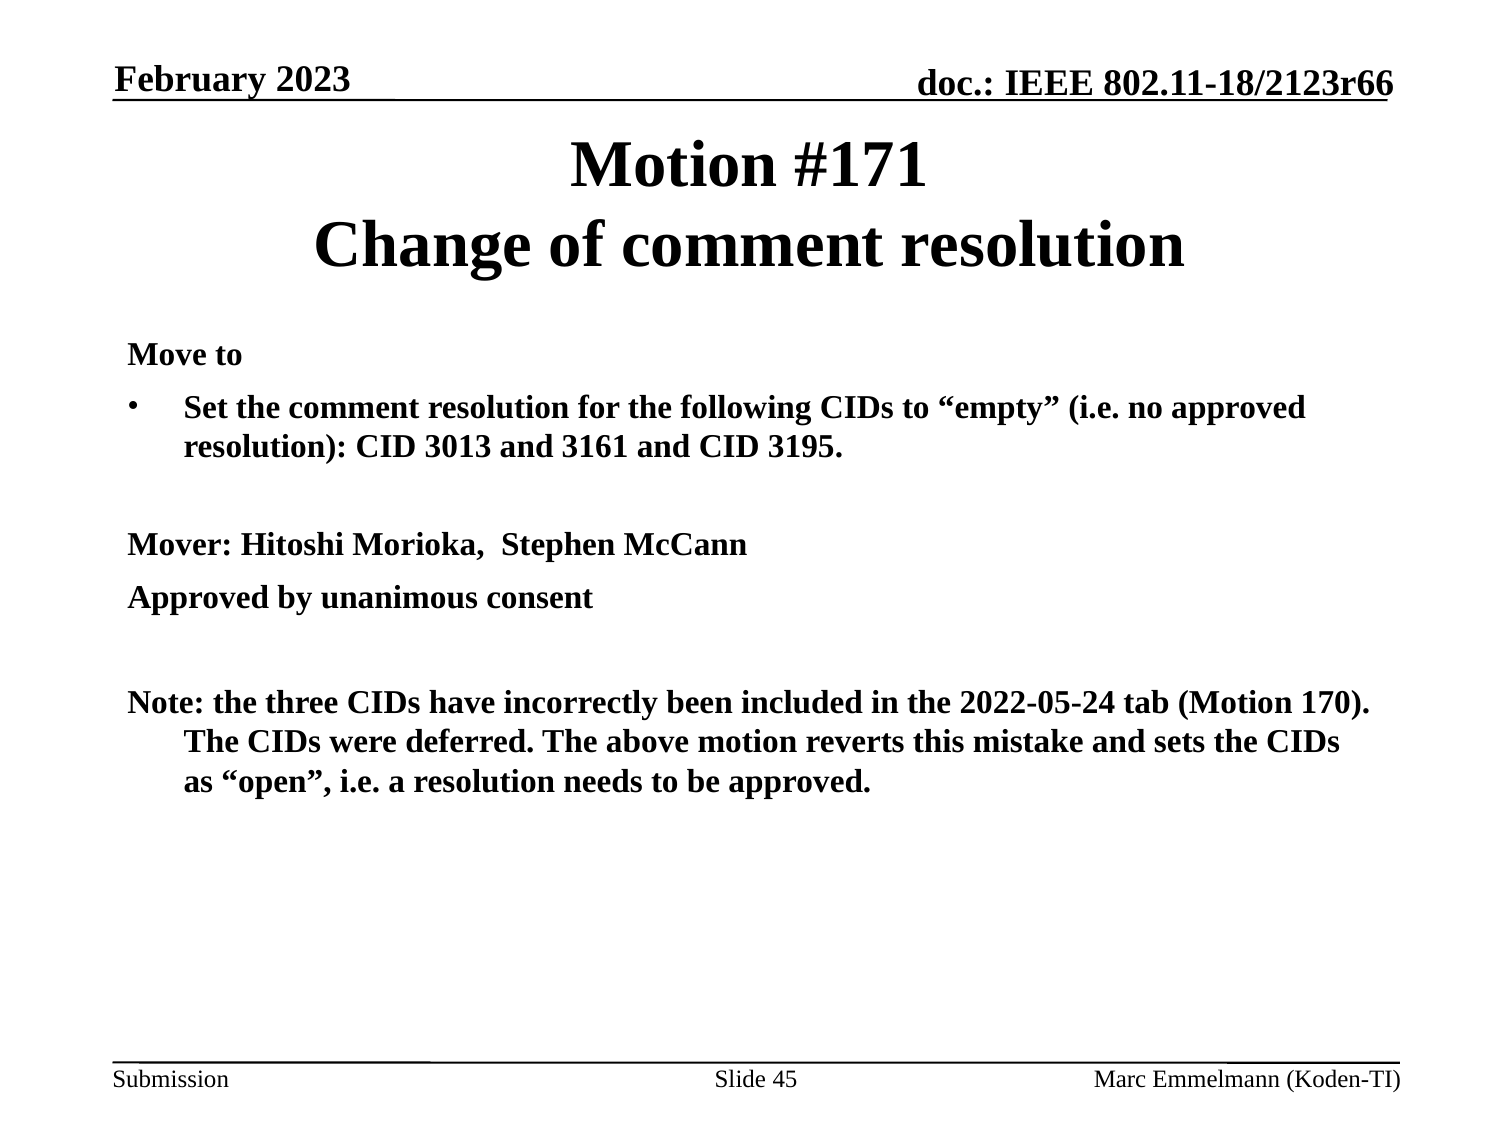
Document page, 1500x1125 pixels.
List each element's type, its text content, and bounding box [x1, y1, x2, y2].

title Motion #171 Change of comment resolution [112, 112, 1388, 288]
text_box Move to Set the comment resolution for the following CIDs to “empty” (i.e. no approved resolution): CID 3013 and 3161 and CID 3195. Mover: Hitoshi Morioka, Stephen McCann Approved by unanimous consent Note: the three CIDs have incorrectly been included in the 2022-05-24 tab (Motion 170). The CIDs were deferred. The above motion reverts this mistake and sets the CIDs as “open”, i.e. a resolution needs to be approved. [112, 324, 1388, 1000]
slide_number Slide 45 [712, 1061, 800, 1123]
footer Marc Emmelmann (Koden-TI) [878, 1061, 1402, 1093]
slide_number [114, 54, 423, 100]
